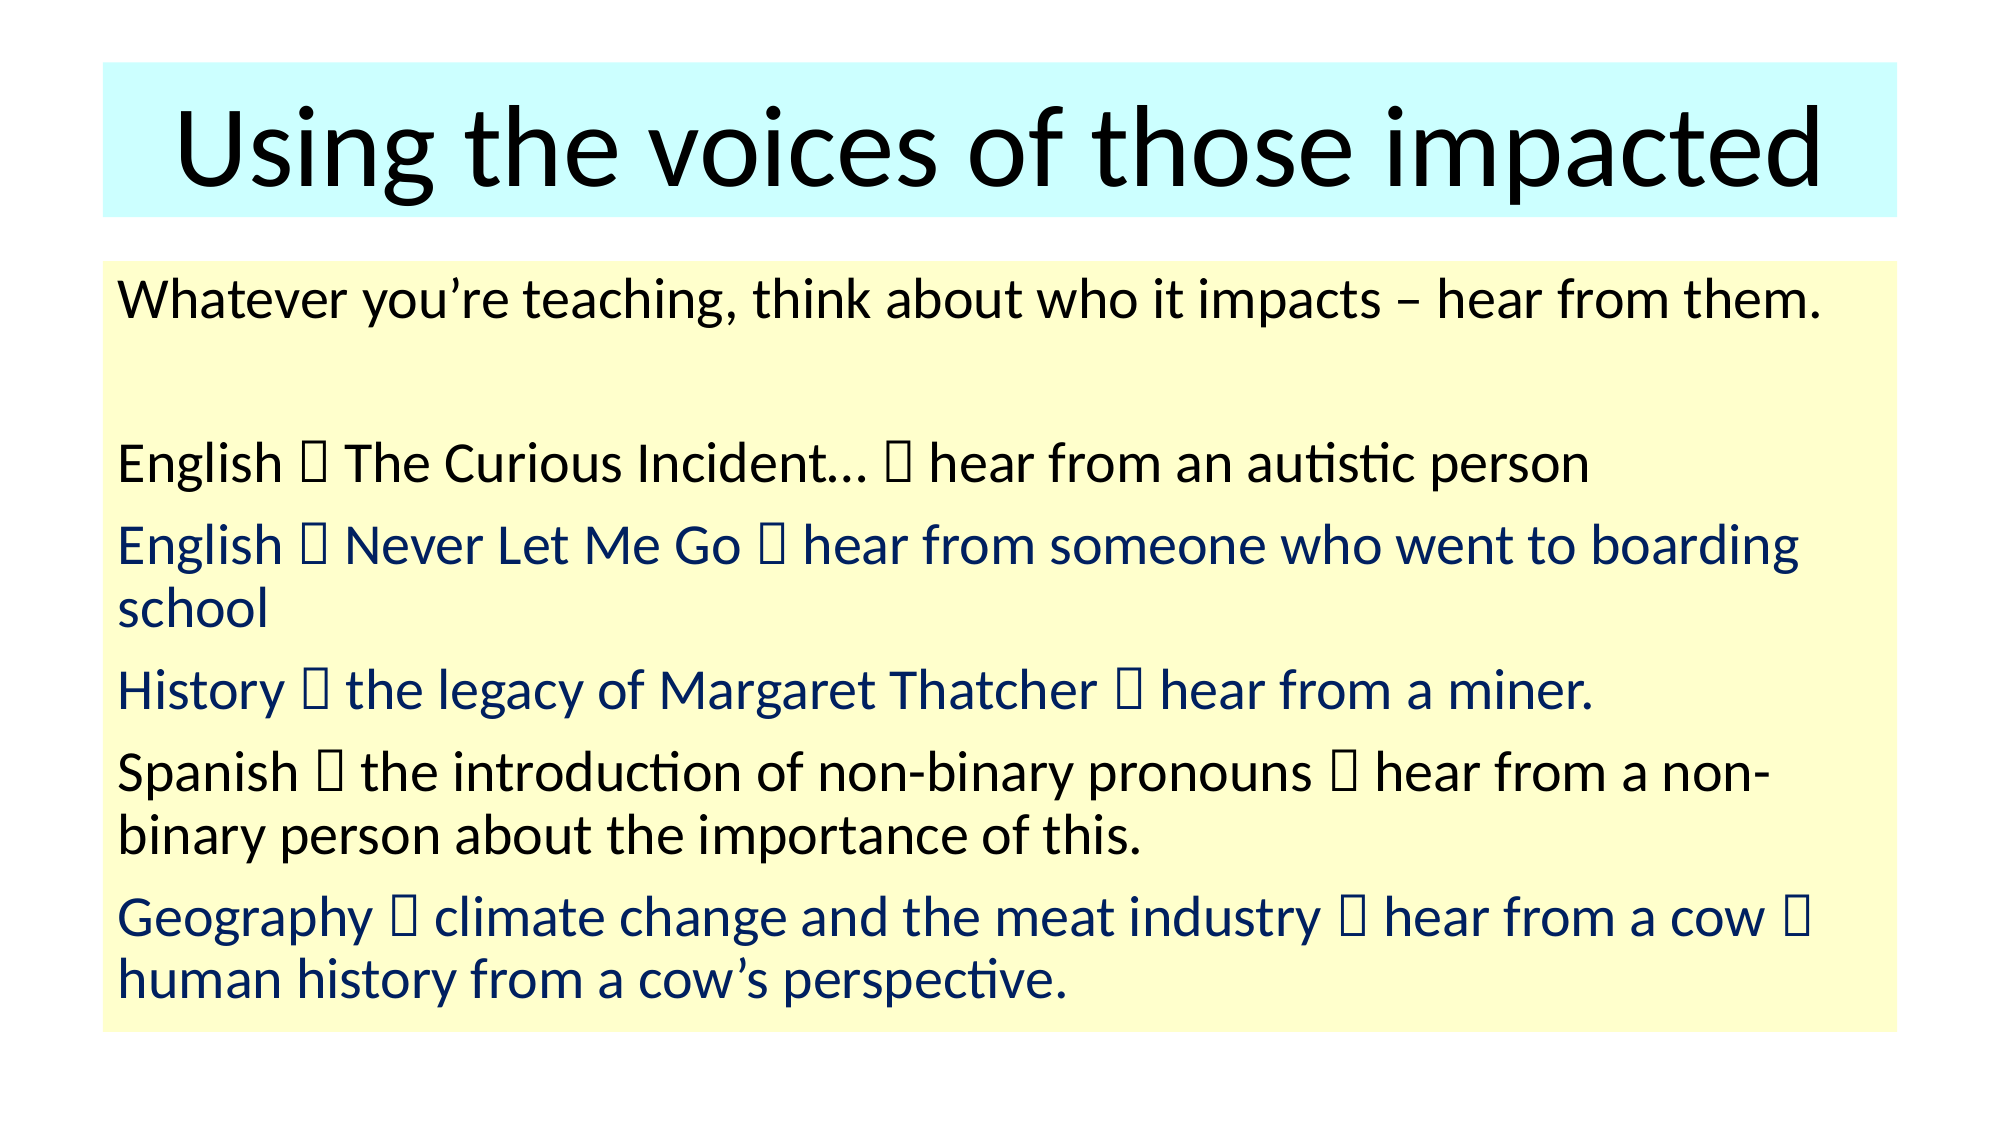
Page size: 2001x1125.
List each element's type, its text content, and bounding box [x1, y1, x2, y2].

text_box Using the voices of those impacted [102, 62, 1898, 218]
list Whatever you’re teaching, think about who it impacts – hear from them. English  The Curious Incident…  hear from an autistic person English  Never Let Me Go  hear from someone who went to boarding school History  the legacy of Margaret Thatcher  hear from a miner. Spanish  the introduction of non-binary pronouns  hear from a non-binary person about the importance of this. Geography  climate change and the meat industry  hear from a cow  human history from a cow’s perspective. [102, 261, 1898, 1032]
